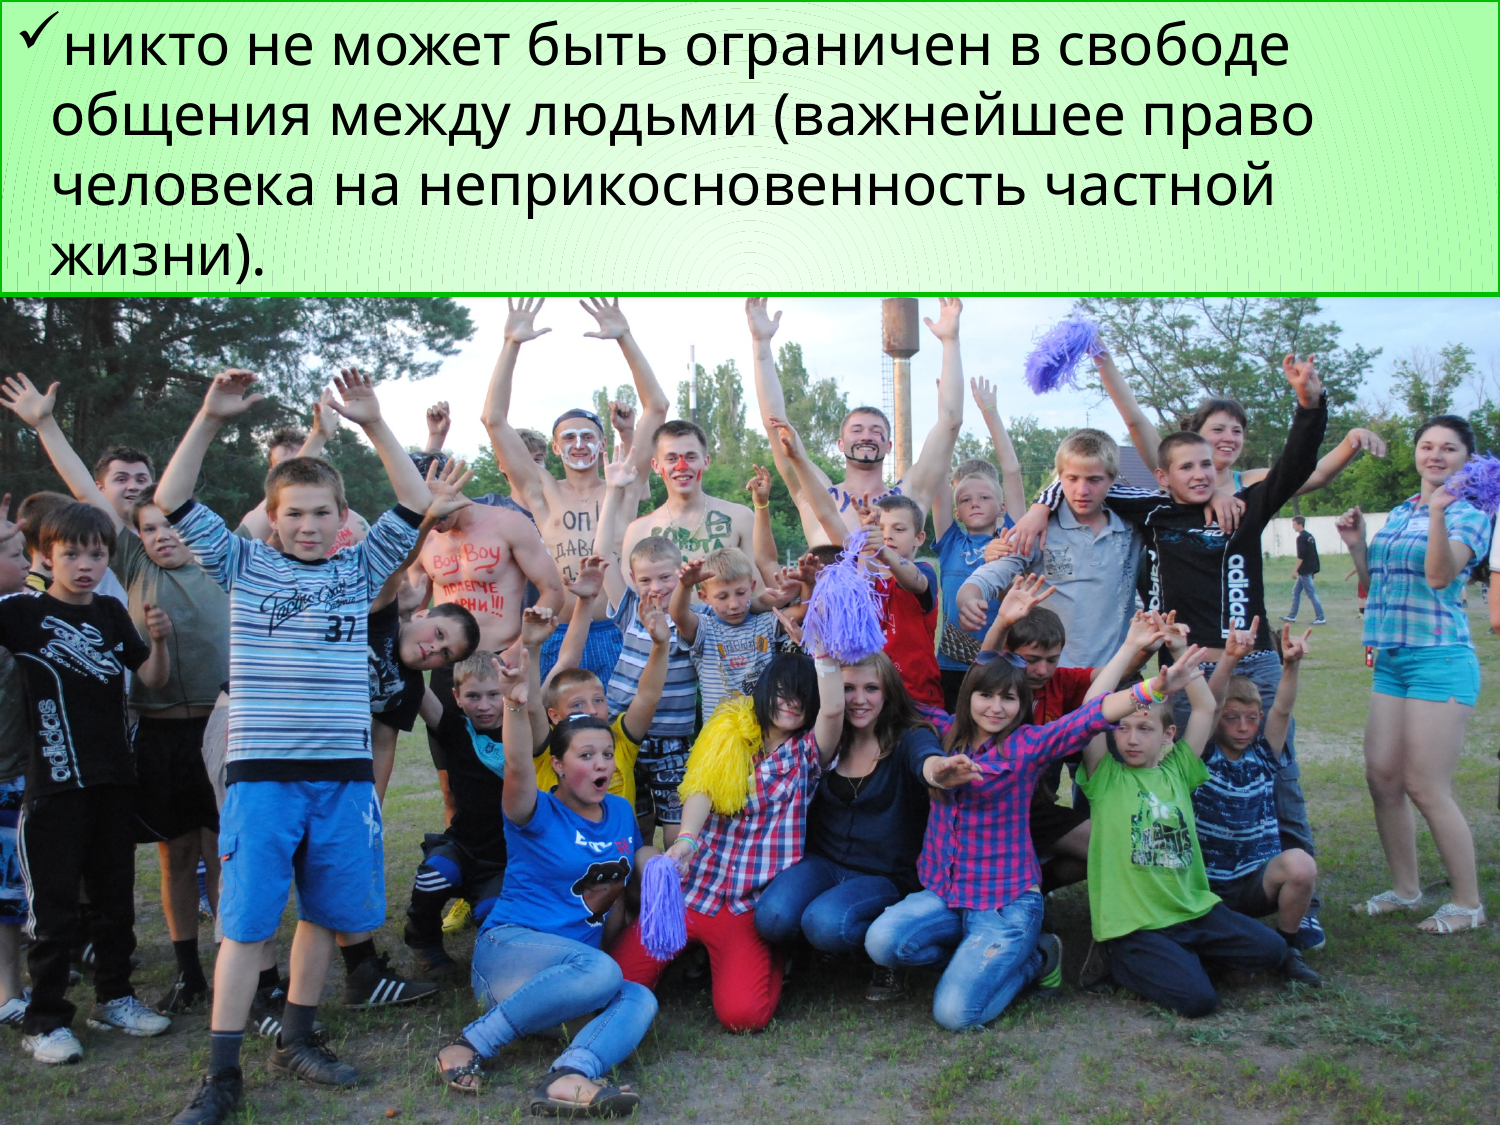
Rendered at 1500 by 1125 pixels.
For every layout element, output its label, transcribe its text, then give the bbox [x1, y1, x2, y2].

picture [0, 160, 1500, 1125]
text_box никто не может быть ограничен в свободе общения между людьми (важнейшее право человека на неприкосновенность частной жизни). [0, 0, 1500, 150]
